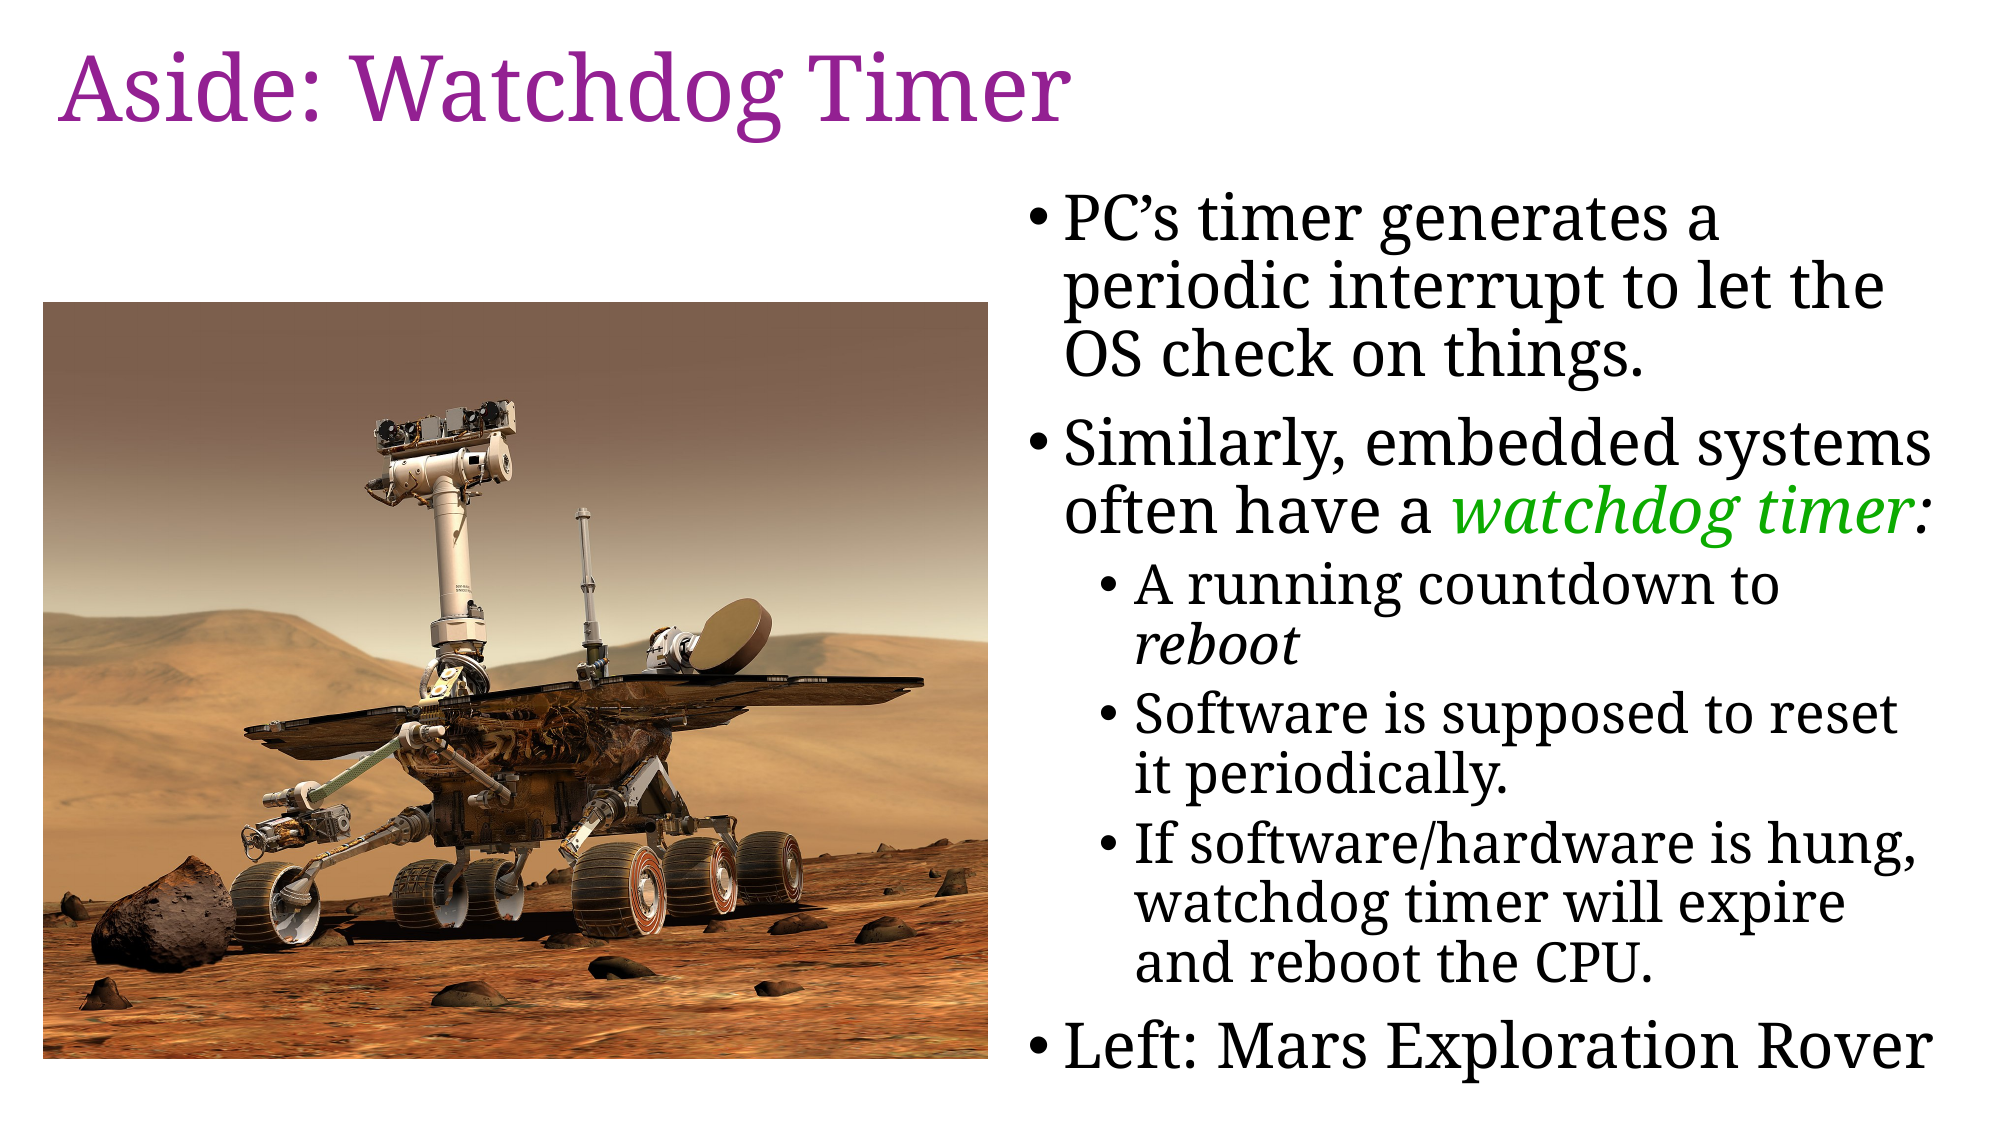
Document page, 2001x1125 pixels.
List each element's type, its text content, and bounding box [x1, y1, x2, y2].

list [43, 302, 988, 1059]
title Aside: Watchdog Timer [43, 25, 1953, 158]
list PC’s timer generates a periodic interrupt to let the OS check on things. Similarly, embedded systems often have a watchdog timer: A running countdown to reboot Software is supposed to reset it periodically. If software/hardware is hung, watchdog timer will expire and reboot the CPU. Left: Mars Exploration Rover [1012, 177, 1953, 1101]
